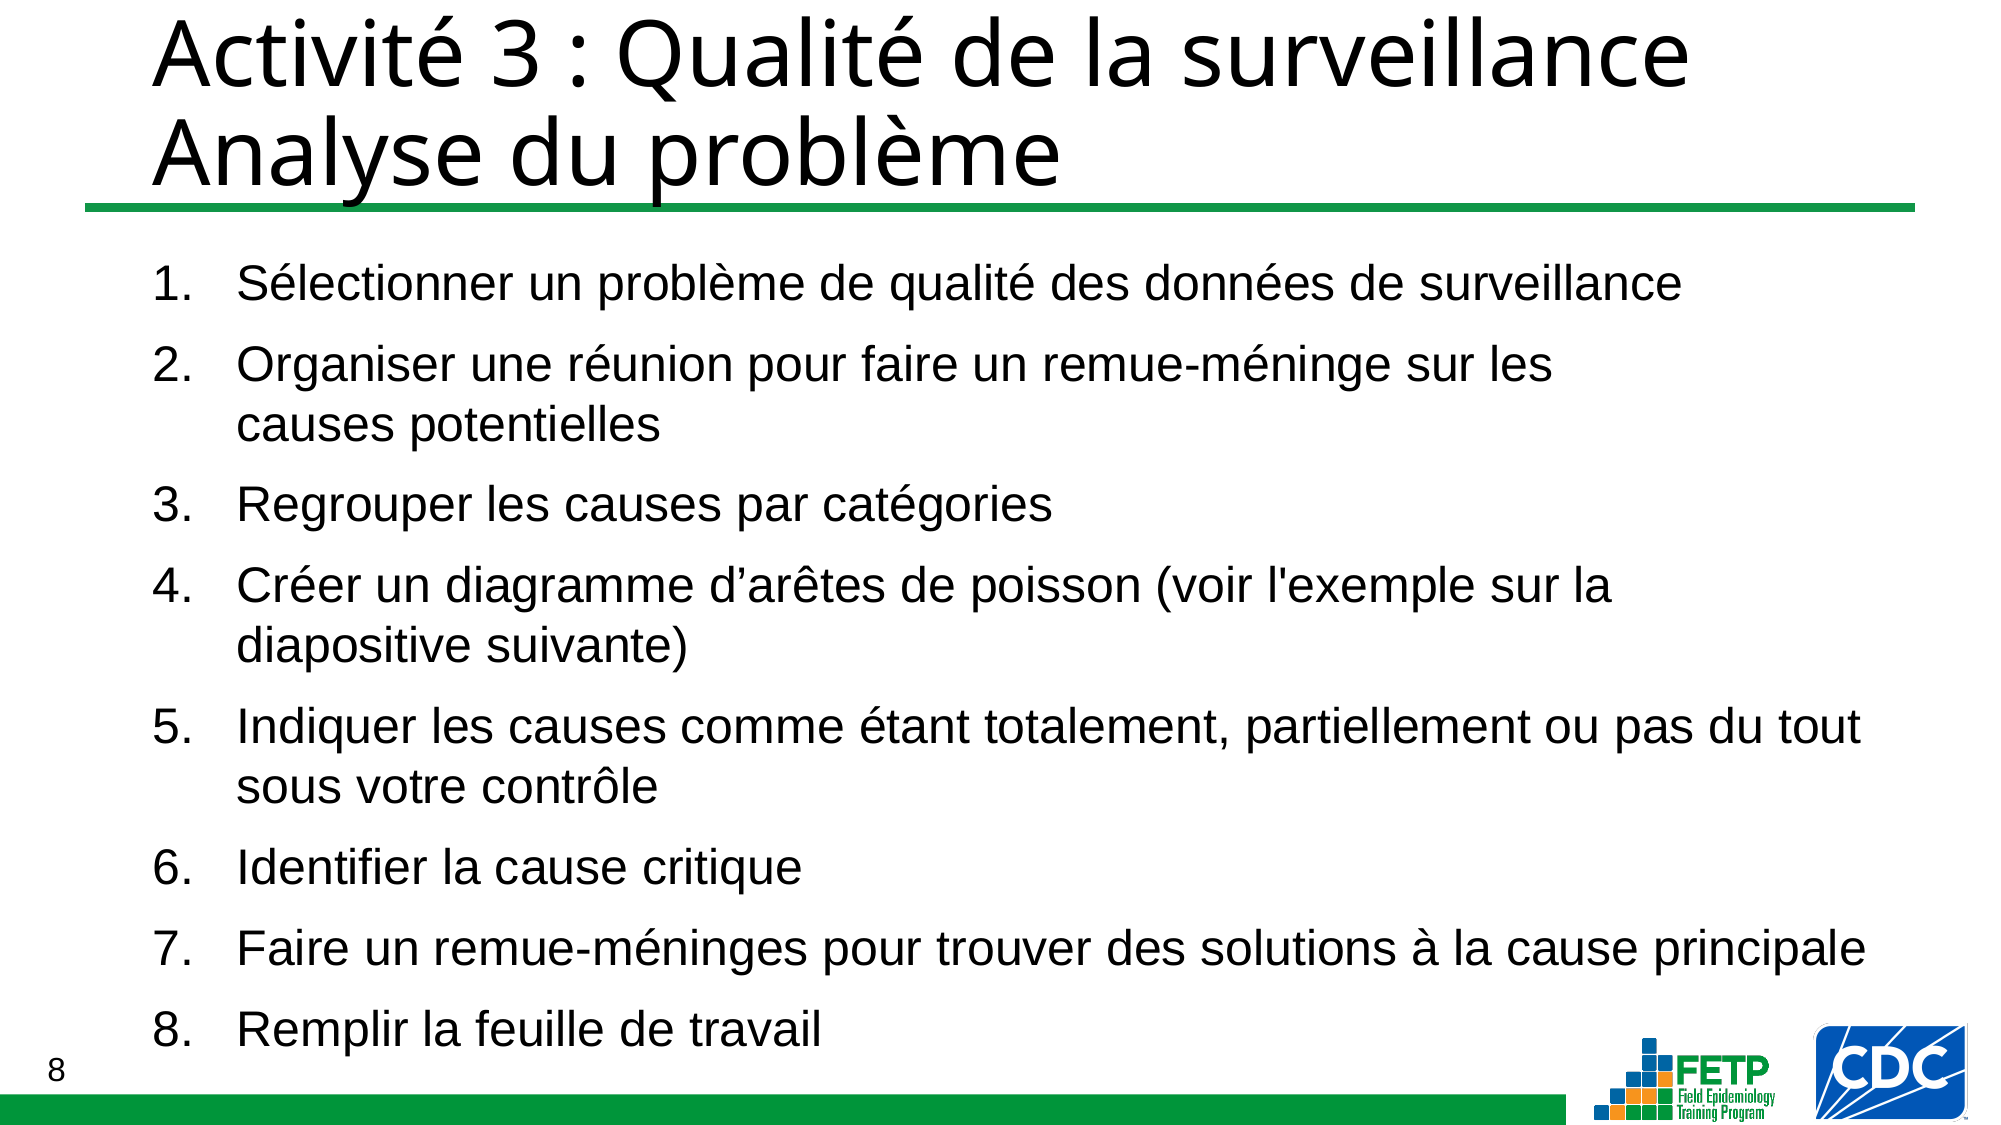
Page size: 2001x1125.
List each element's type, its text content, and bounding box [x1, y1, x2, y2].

title Activité 3 : Qualité de la surveillance Analyse du problème [137, 0, 1863, 207]
list Sélectionner un problème de qualité des données de surveillance Organiser une réunion pour faire un remue-méninge sur les causes potentielles Regrouper les causes par catégories Créer un diagramme d’arêtes de poisson (voir l'exemple sur la diapositive suivante) Indiquer les causes comme étant totalement, partiellement ou pas du tout sous votre contrôle Identifier la cause critique Faire un remue-méninges pour trouver des solutions à la cause principale Remplir la feuille de travail [137, 242, 1901, 1004]
picture [1813, 1023, 1968, 1122]
picture [1594, 1038, 1775, 1122]
